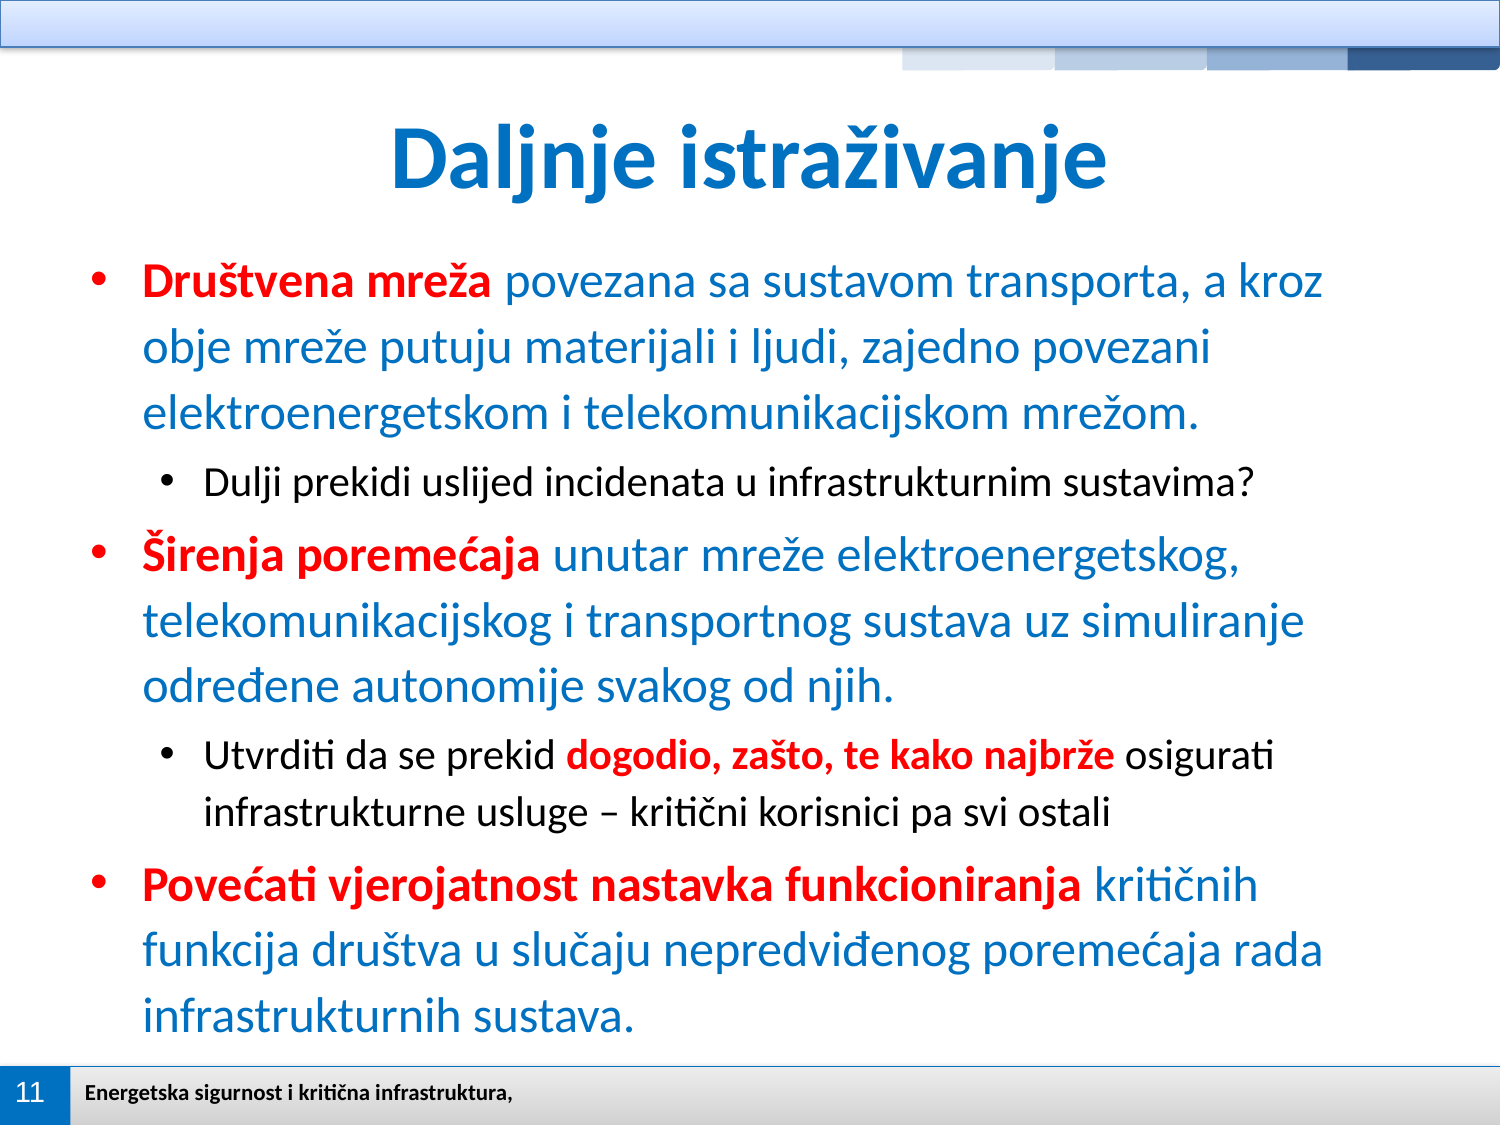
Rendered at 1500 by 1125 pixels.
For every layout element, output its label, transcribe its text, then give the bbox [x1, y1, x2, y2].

list Društvena mreža povezana sa sustavom transporta, a kroz obje mreže putuju materijali i ljudi, zajedno povezani elektroenergetskom i telekomunikacijskom mrežom. Dulji prekidi uslijed incidenata u infrastrukturnim sustavima? Širenja poremećaja unutar mreže elektroenergetskog, telekomunikacijskog i transportnog sustava uz simuliranje određene autonomije svakog od njih. Utvrditi da se prekid dogodio, zašto, te kako najbrže osigurati infrastrukturne usluge – kritični korisnici pa svi ostali Povećati vjerojatnost nastavka funkcioniranja kritičnih funkcija društva u slučaju nepredviđenog poremećaja rada infrastrukturnih sustava. [74, 234, 1426, 1067]
title Daljnje istraživanje [74, 58, 1426, 234]
